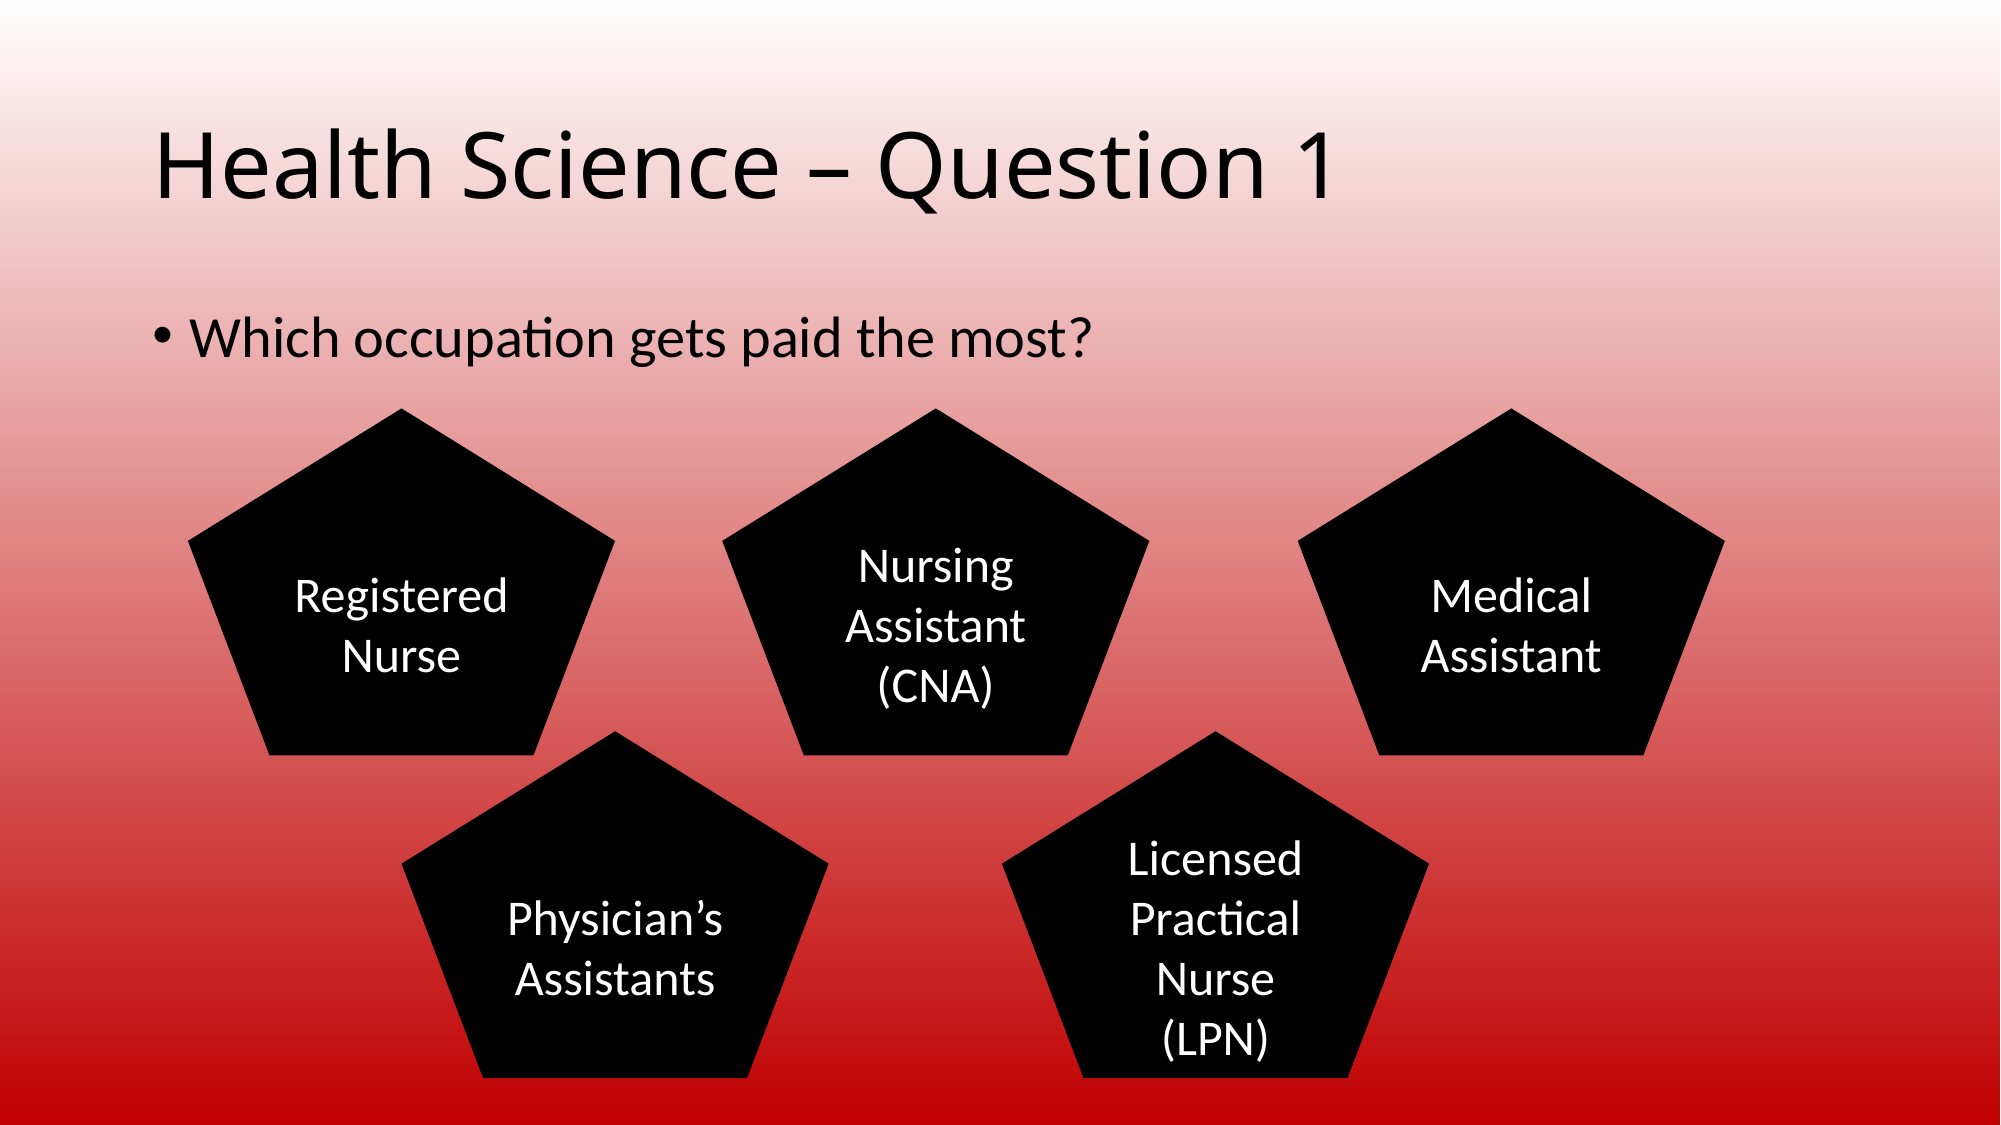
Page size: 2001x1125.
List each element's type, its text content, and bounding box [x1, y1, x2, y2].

title Health Science – Question 1 [137, 59, 1863, 278]
text_box Nursing Assistant (CNA) [720, 407, 1151, 757]
text_box Licensed Practical Nurse (LPN) [1000, 730, 1431, 1080]
text_box Physician’s Assistants [400, 730, 830, 1080]
text_box Medical Assistant [1296, 407, 1727, 757]
text_box Registered Nurse [186, 407, 617, 757]
list Which occupation gets paid the most? [137, 299, 1863, 1014]
